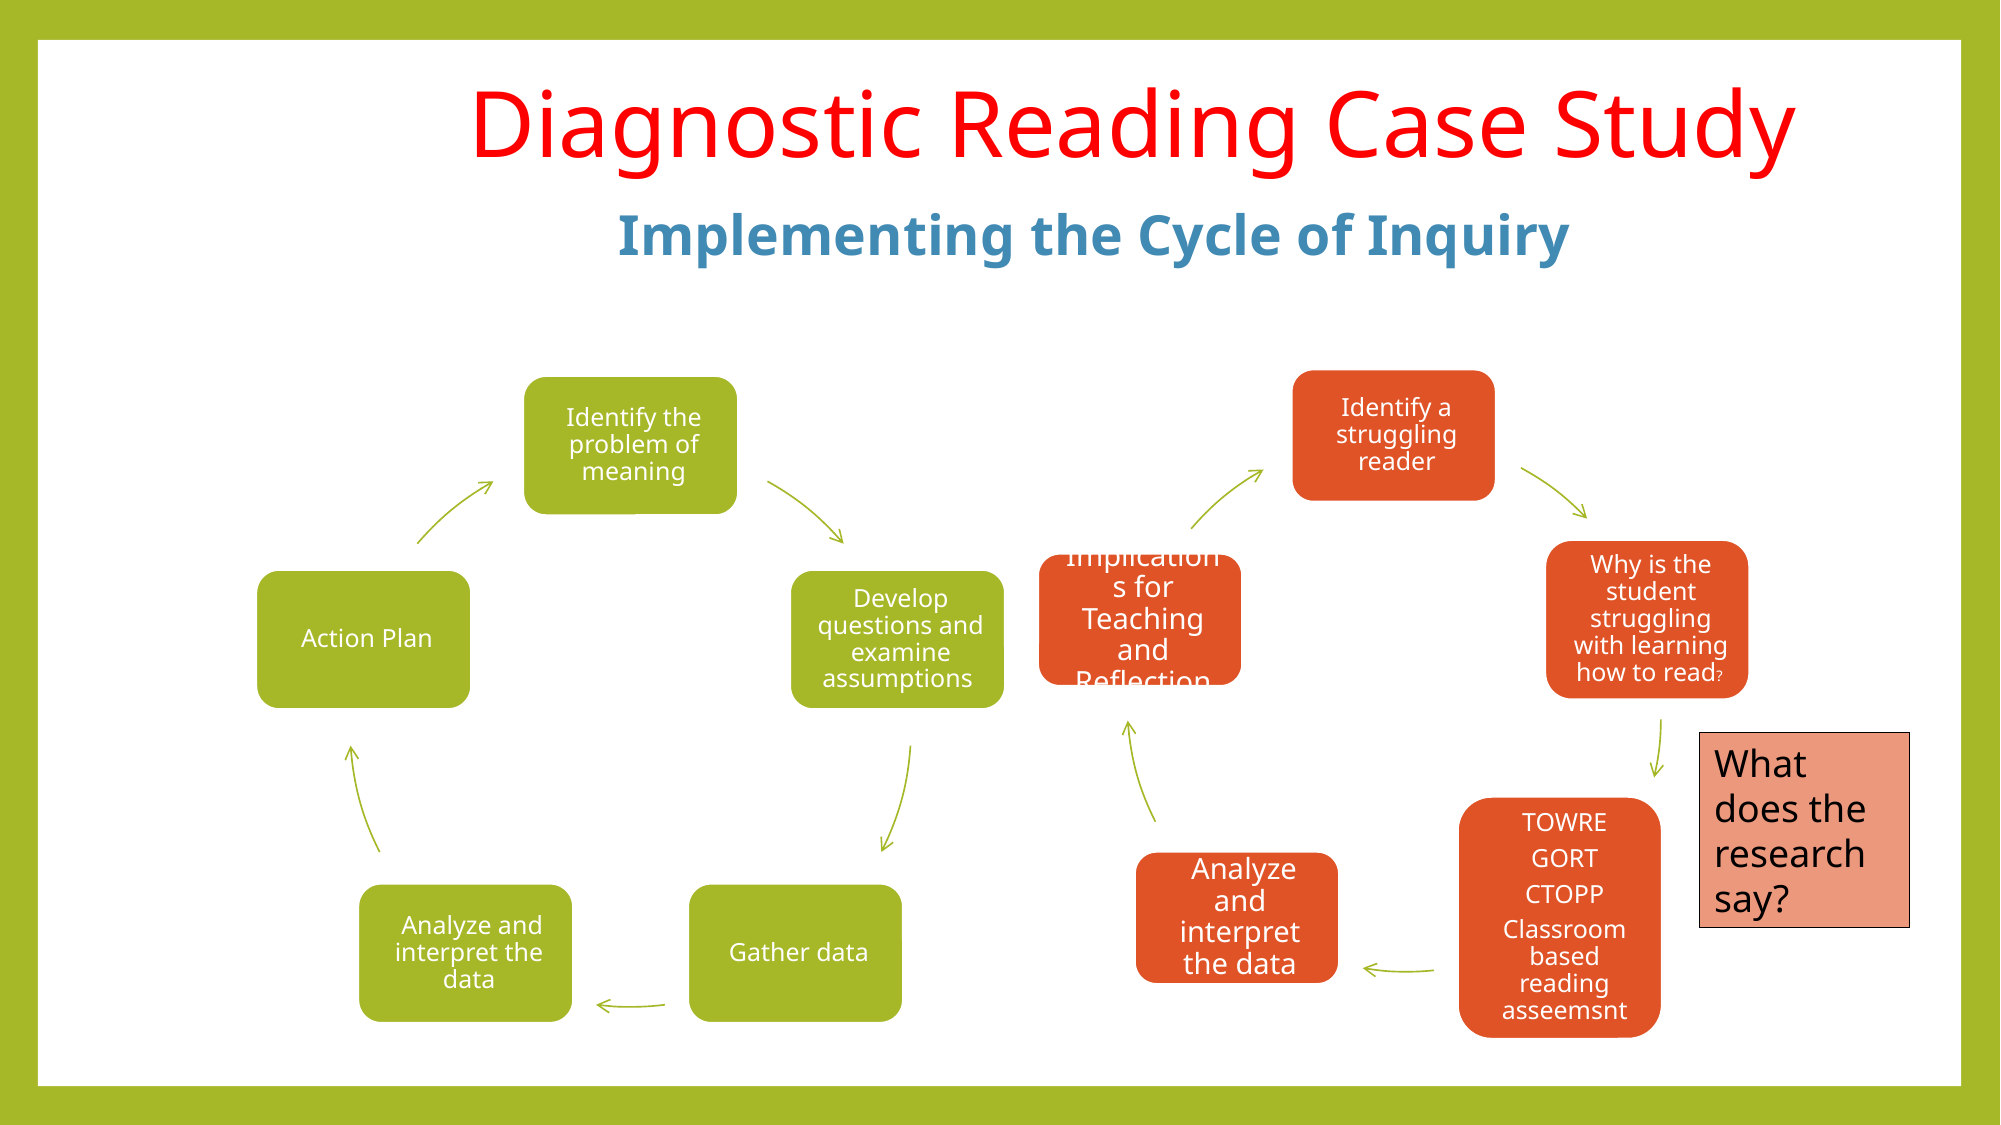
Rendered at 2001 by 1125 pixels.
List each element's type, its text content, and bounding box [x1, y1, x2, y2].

title Diagnostic Reading Case Study [453, 55, 1841, 200]
list Implementing the Cycle of Inquiry [587, 200, 1618, 325]
text_box What does the research say? [1756, 732, 1910, 928]
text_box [1037, 324, 1751, 1084]
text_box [255, 324, 1006, 1084]
